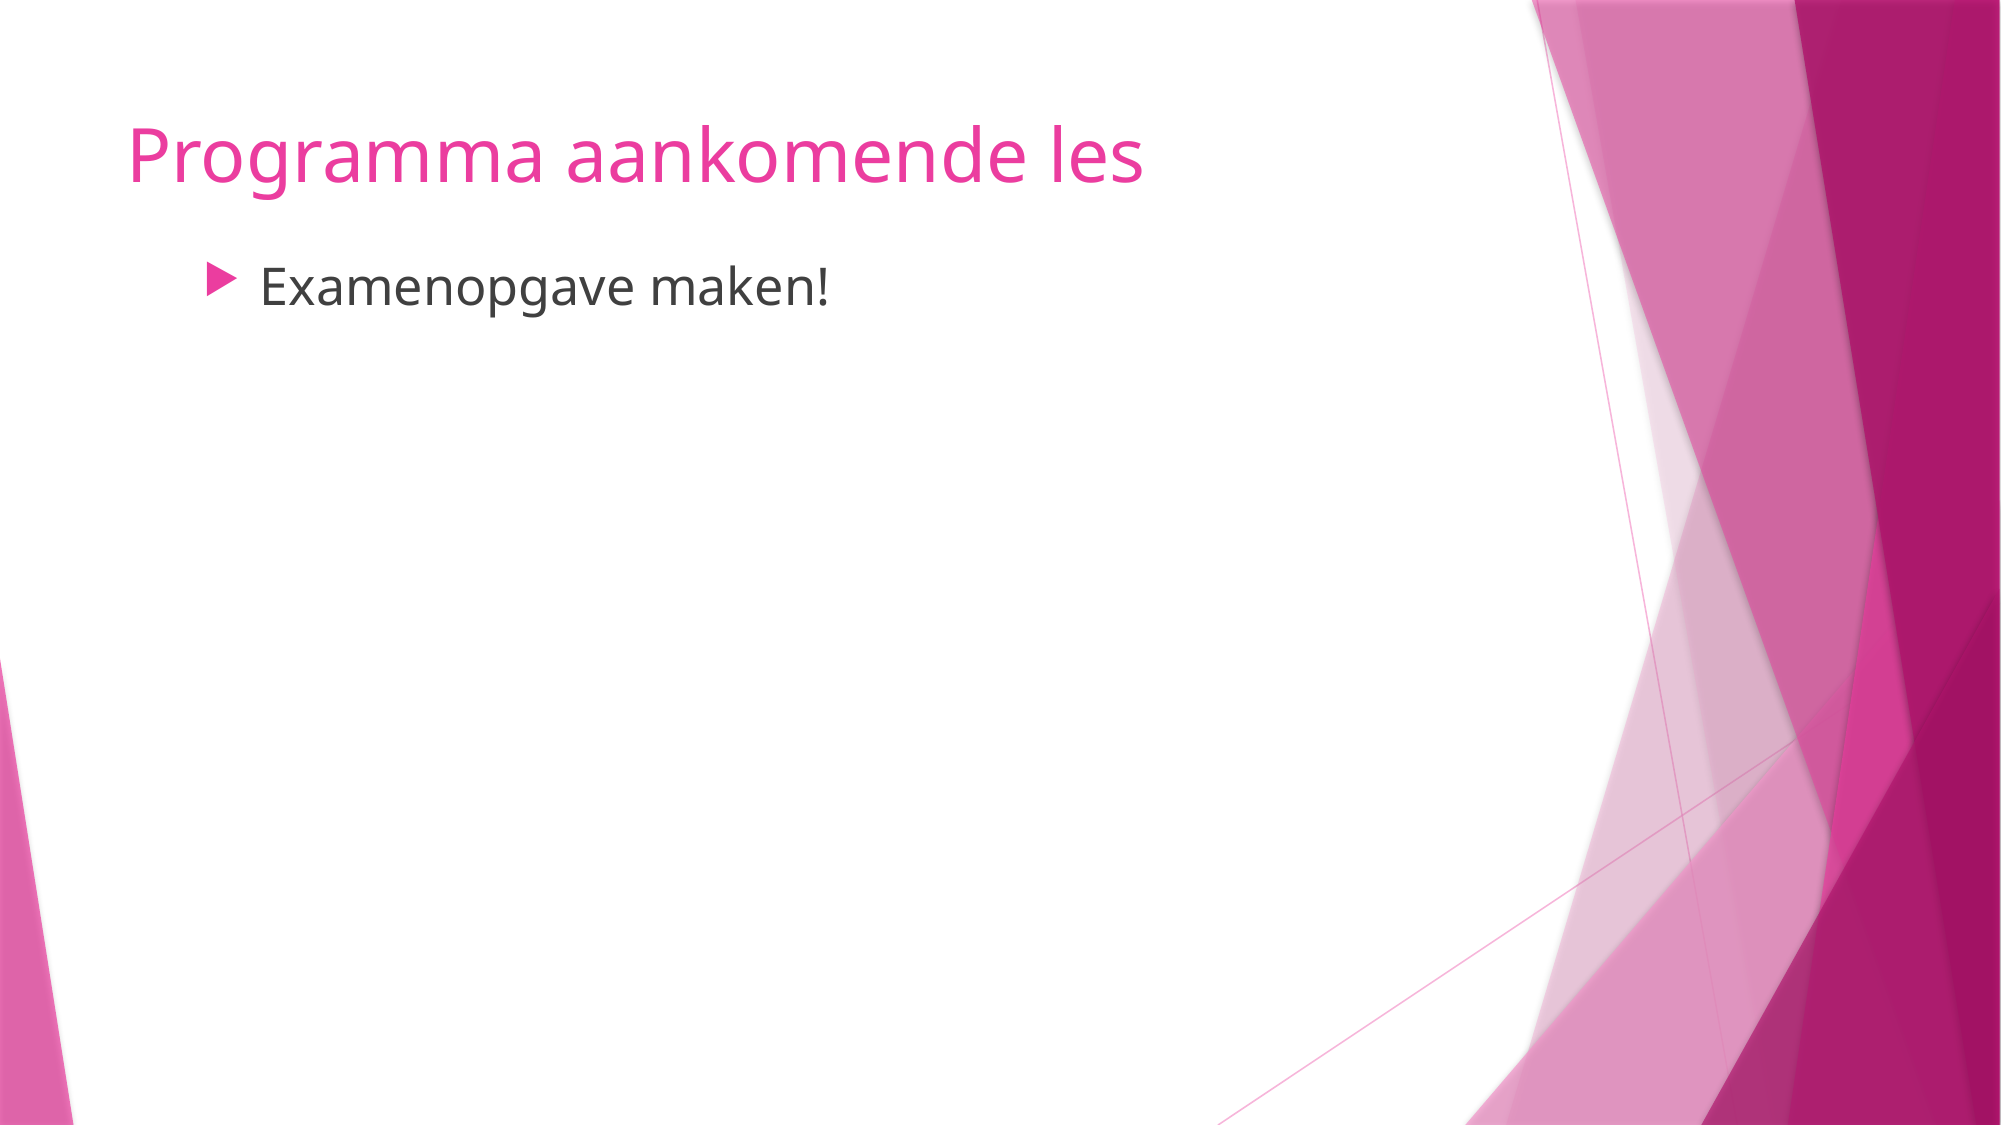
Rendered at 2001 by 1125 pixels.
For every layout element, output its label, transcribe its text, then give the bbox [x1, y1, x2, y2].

title Programma aankomende les [111, 99, 1522, 317]
list Examenopgave maken! [188, 246, 1599, 1062]
